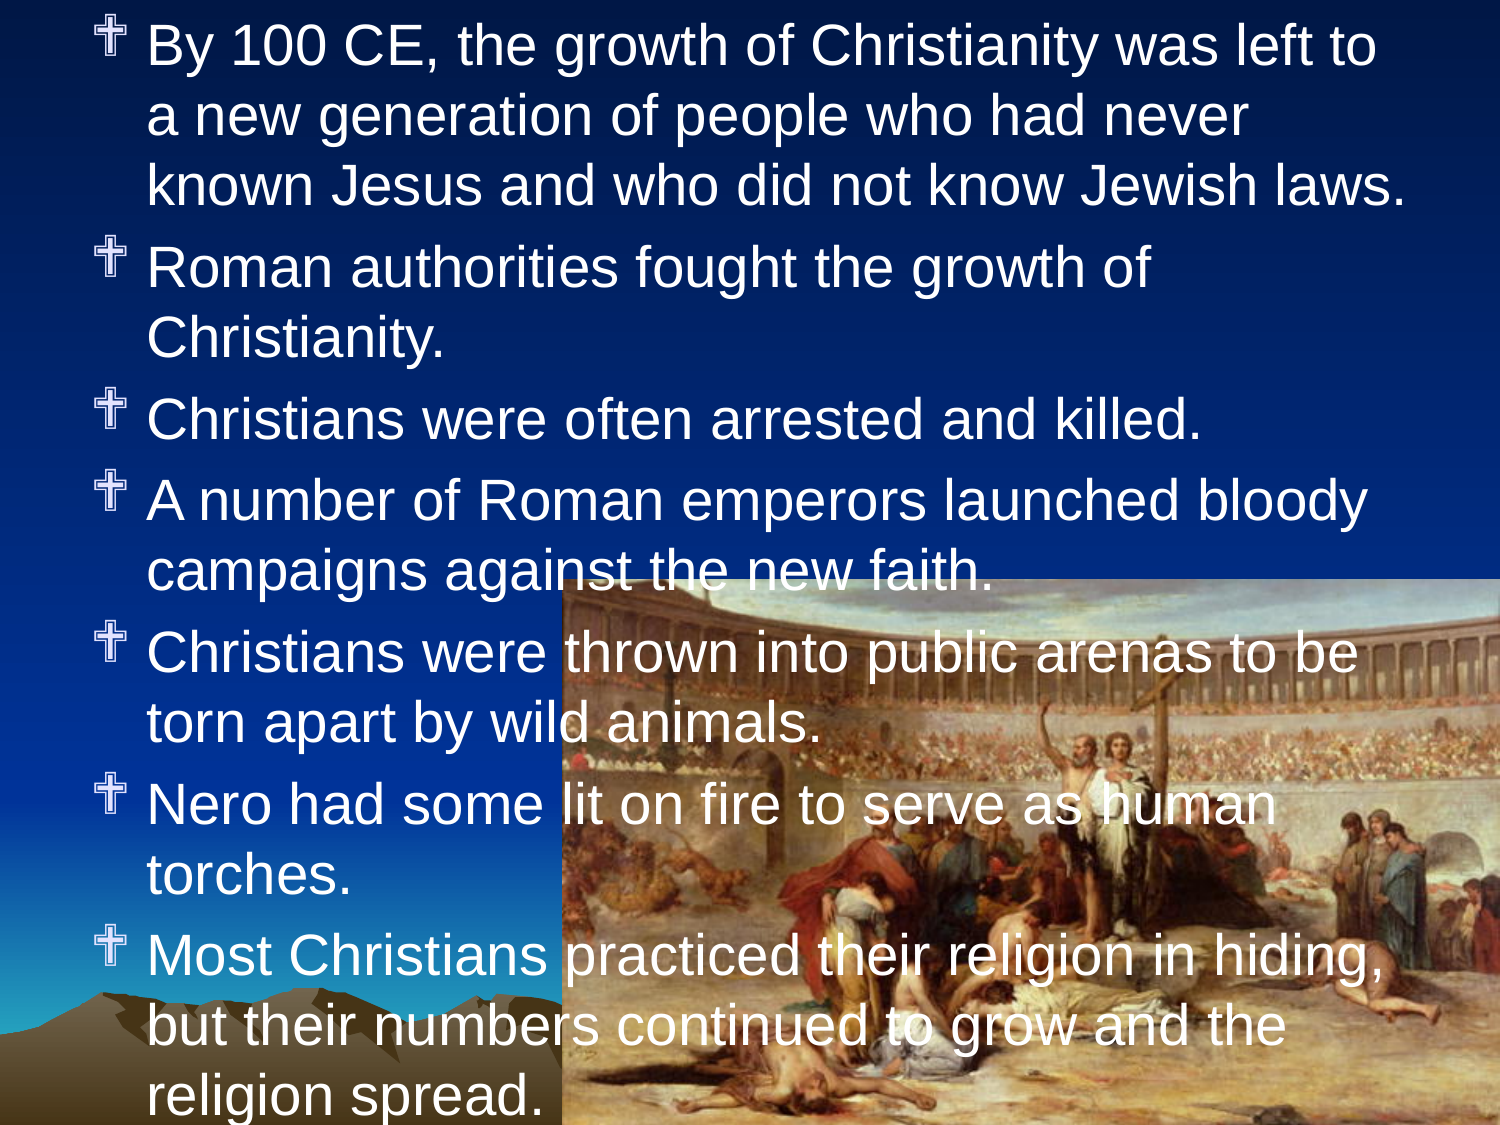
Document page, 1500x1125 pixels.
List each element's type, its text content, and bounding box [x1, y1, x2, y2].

list By 100 CE, the growth of Christianity was left to a new generation of people who had never known Jesus and who did not know Jewish laws. Roman authorities fought the growth of Christianity. Christians were often arrested and killed. A number of Roman emperors launched bloody campaigns against the new faith. Christians were thrown into public arenas to be torn apart by wild animals. Nero had some lit on fire to serve as human torches. Most Christians practiced their religion in hiding, but their numbers continued to grow and the religion spread. [74, 0, 1426, 963]
picture [562, 579, 1500, 1125]
